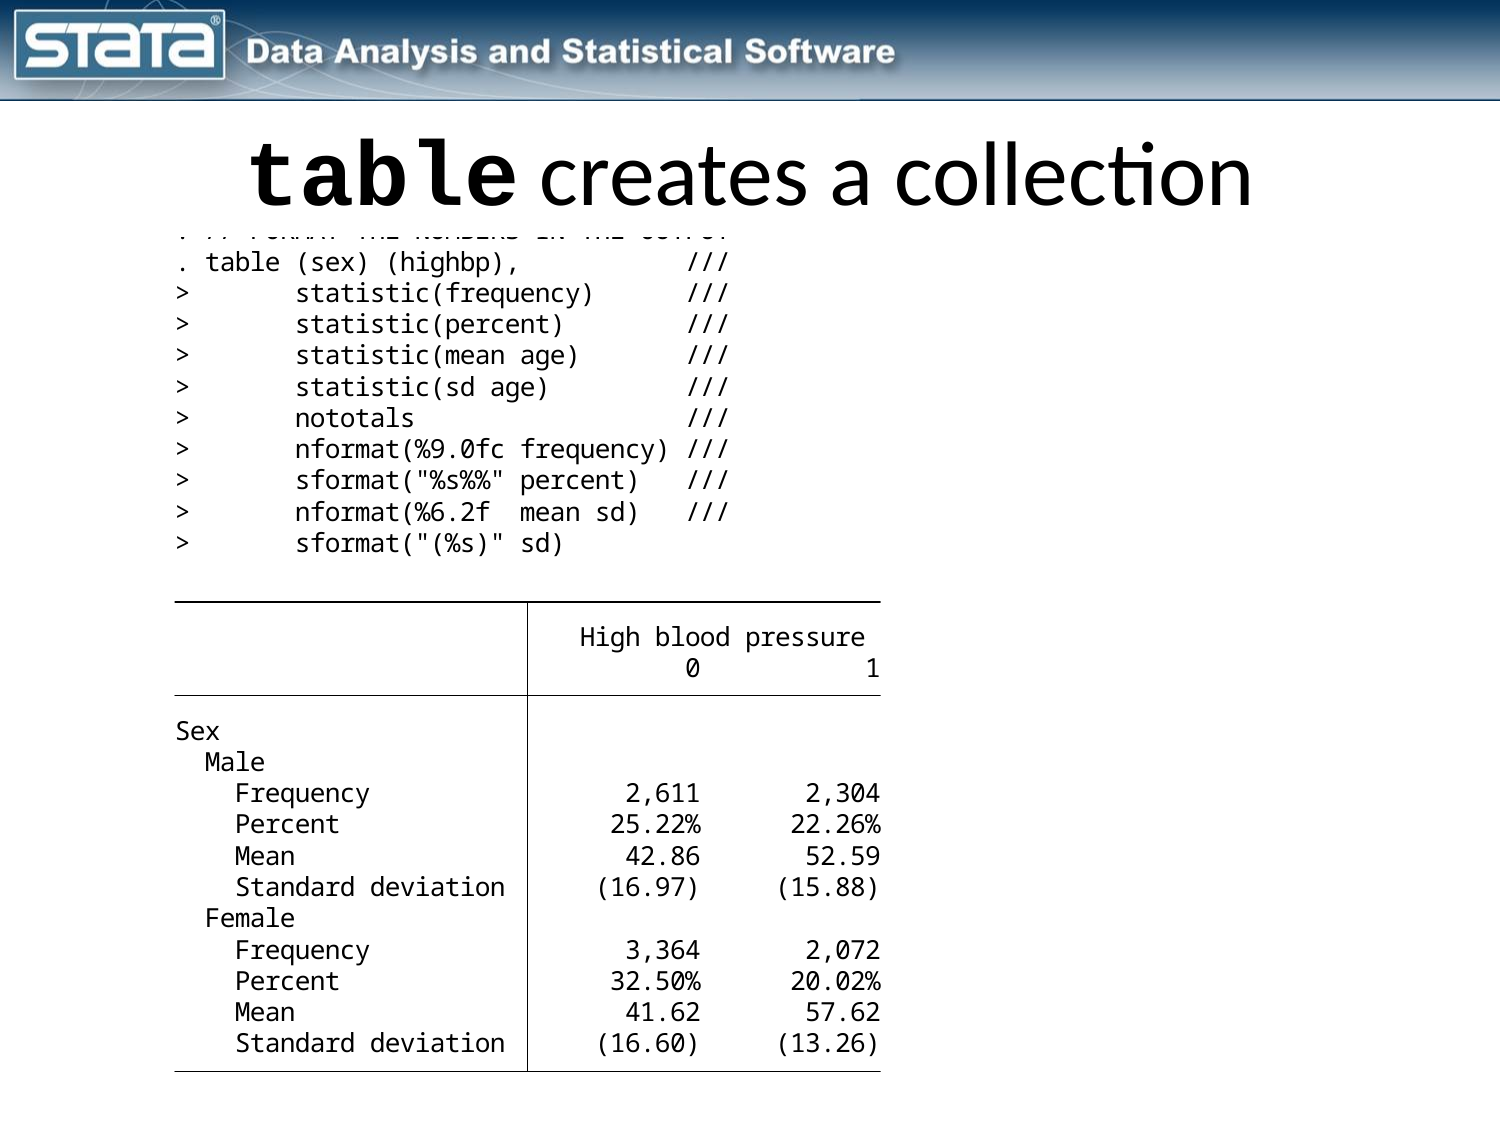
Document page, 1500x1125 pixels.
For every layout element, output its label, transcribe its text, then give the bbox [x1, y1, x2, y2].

picture [162, 237, 927, 1088]
picture [0, 0, 1500, 102]
title table creates a collection [0, 108, 1500, 238]
